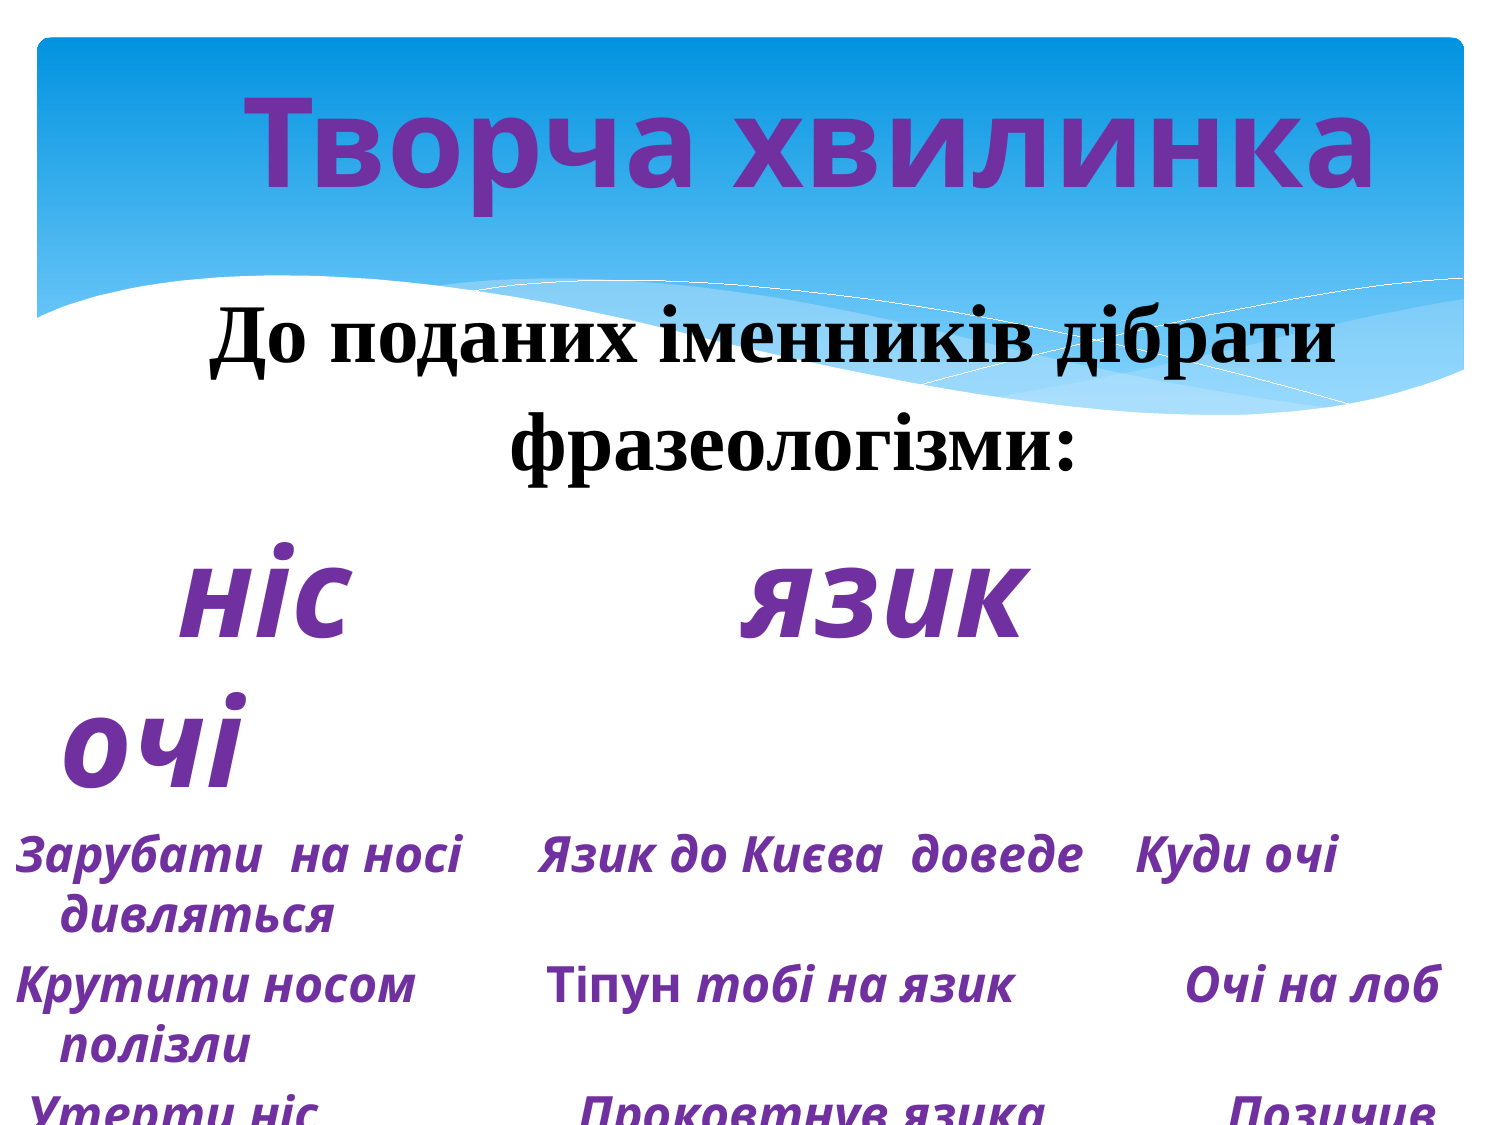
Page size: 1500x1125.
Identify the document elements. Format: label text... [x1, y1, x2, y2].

list Творча хвилинка До поданих іменників дібрати фразеологізми: ніс язик очі Зарубати на носі Язик до Києва доведе Куди очі дивляться Крутити носом Тіпун тобі на язик Очі на лоб полізли Утерти ніс Проковтнув язика Позичив очі у Сірка Повісити носа Прикусити язика Сяяти очима Комар носа не підточить Розпустив язика Геть з очей [0, 54, 1500, 1125]
